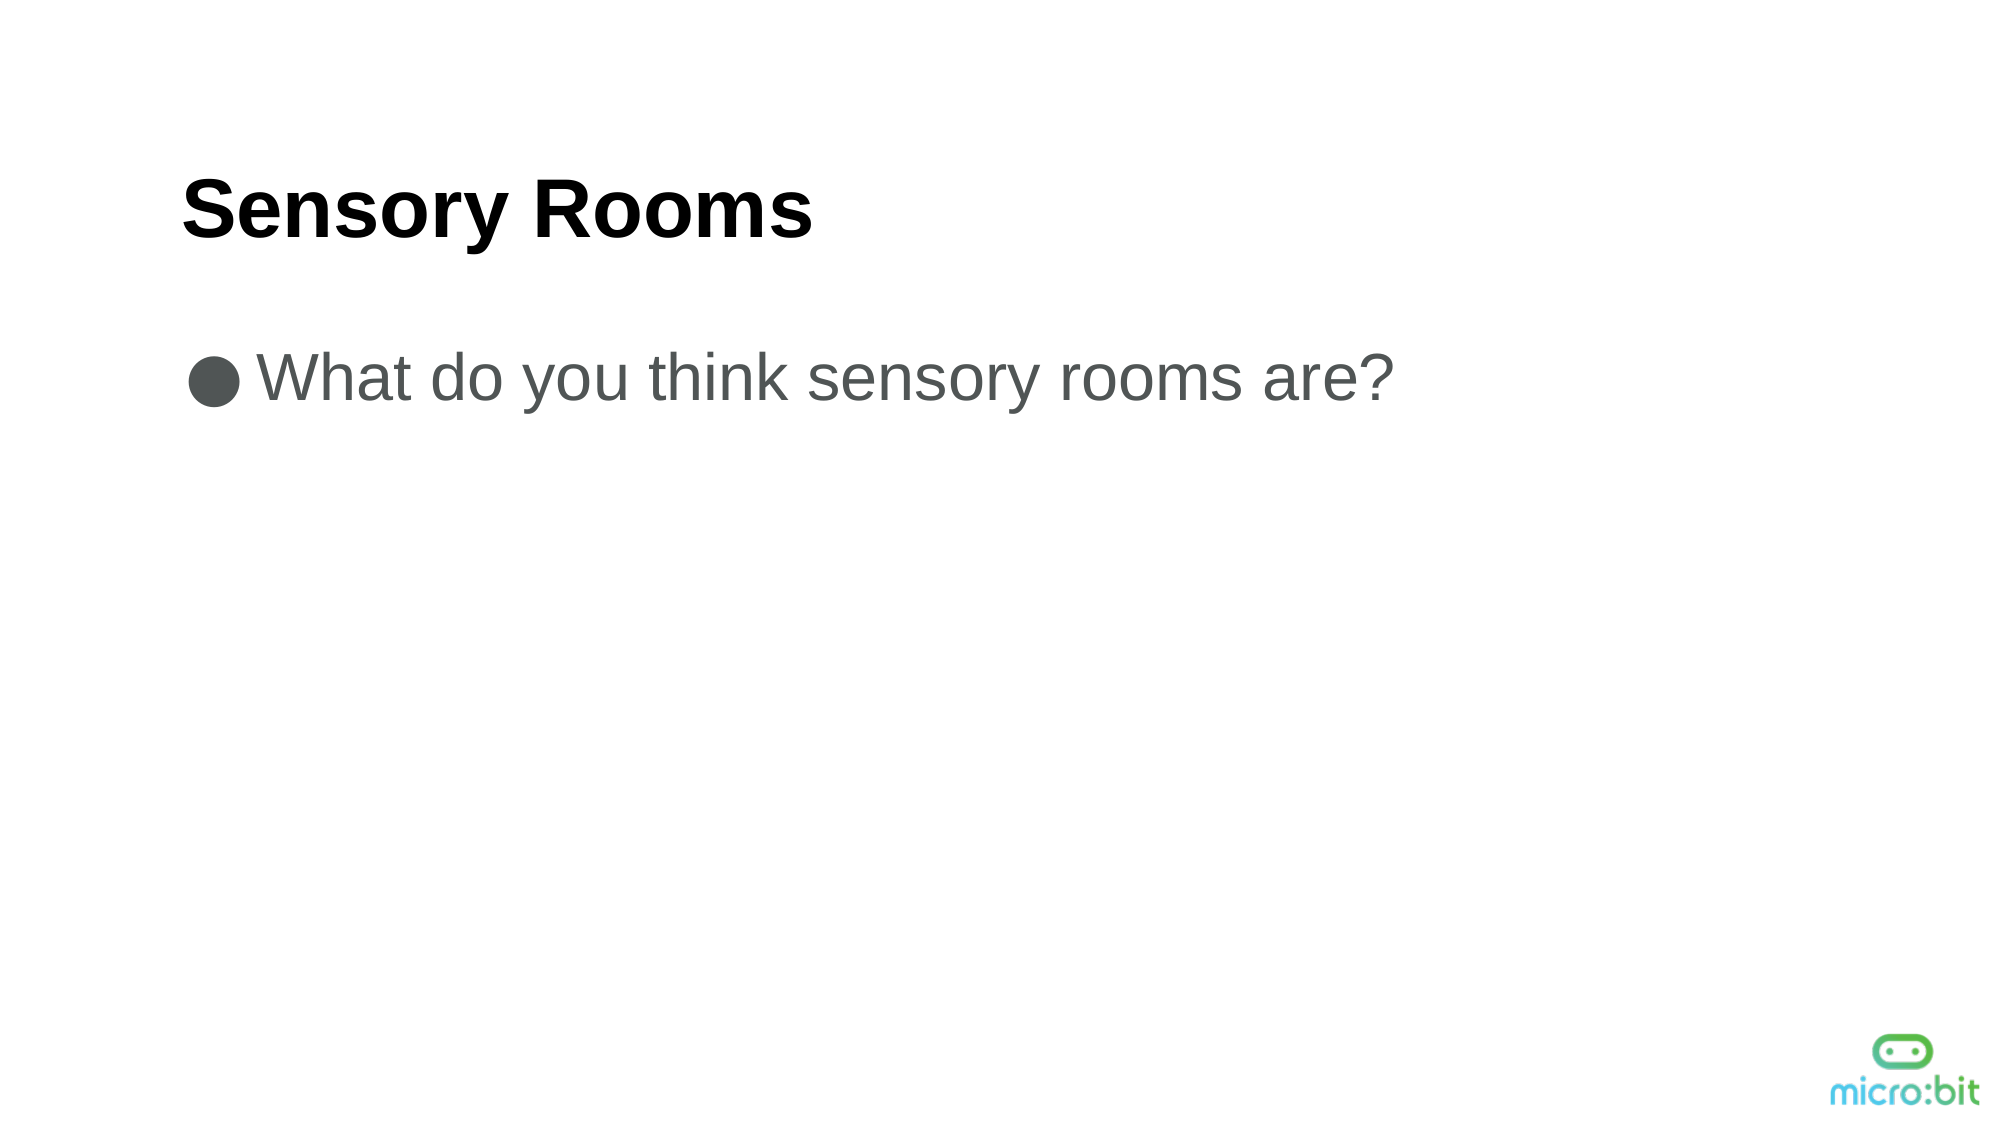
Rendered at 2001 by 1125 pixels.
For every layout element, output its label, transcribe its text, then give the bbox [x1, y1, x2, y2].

picture [1830, 1029, 1980, 1106]
text_box Sensory Rooms What do you think sensory rooms are? [166, 60, 1918, 884]
